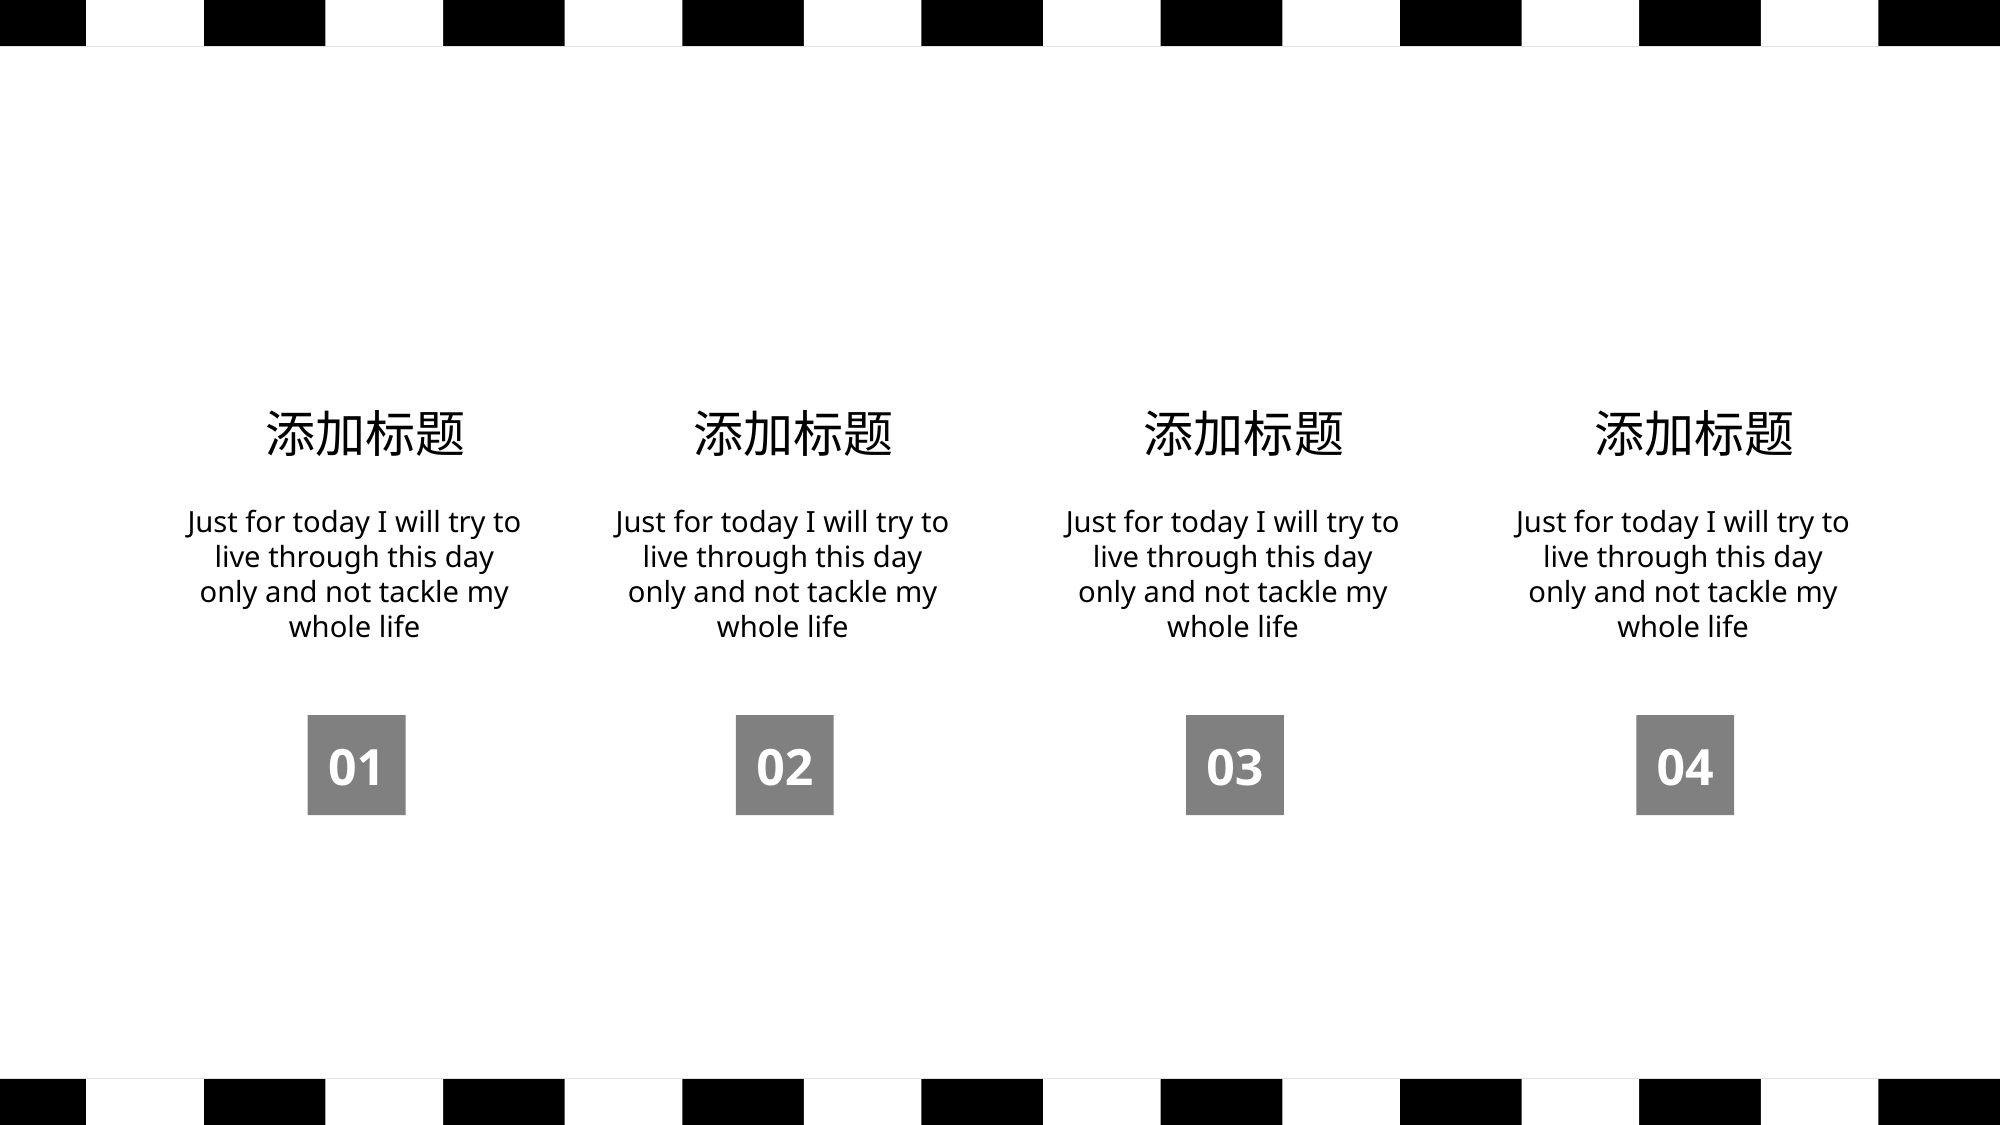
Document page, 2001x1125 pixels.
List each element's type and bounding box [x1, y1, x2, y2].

text_box [0, 1078, 2000, 1125]
text_box [167, 394, 1871, 816]
text_box [0, 0, 2000, 47]
